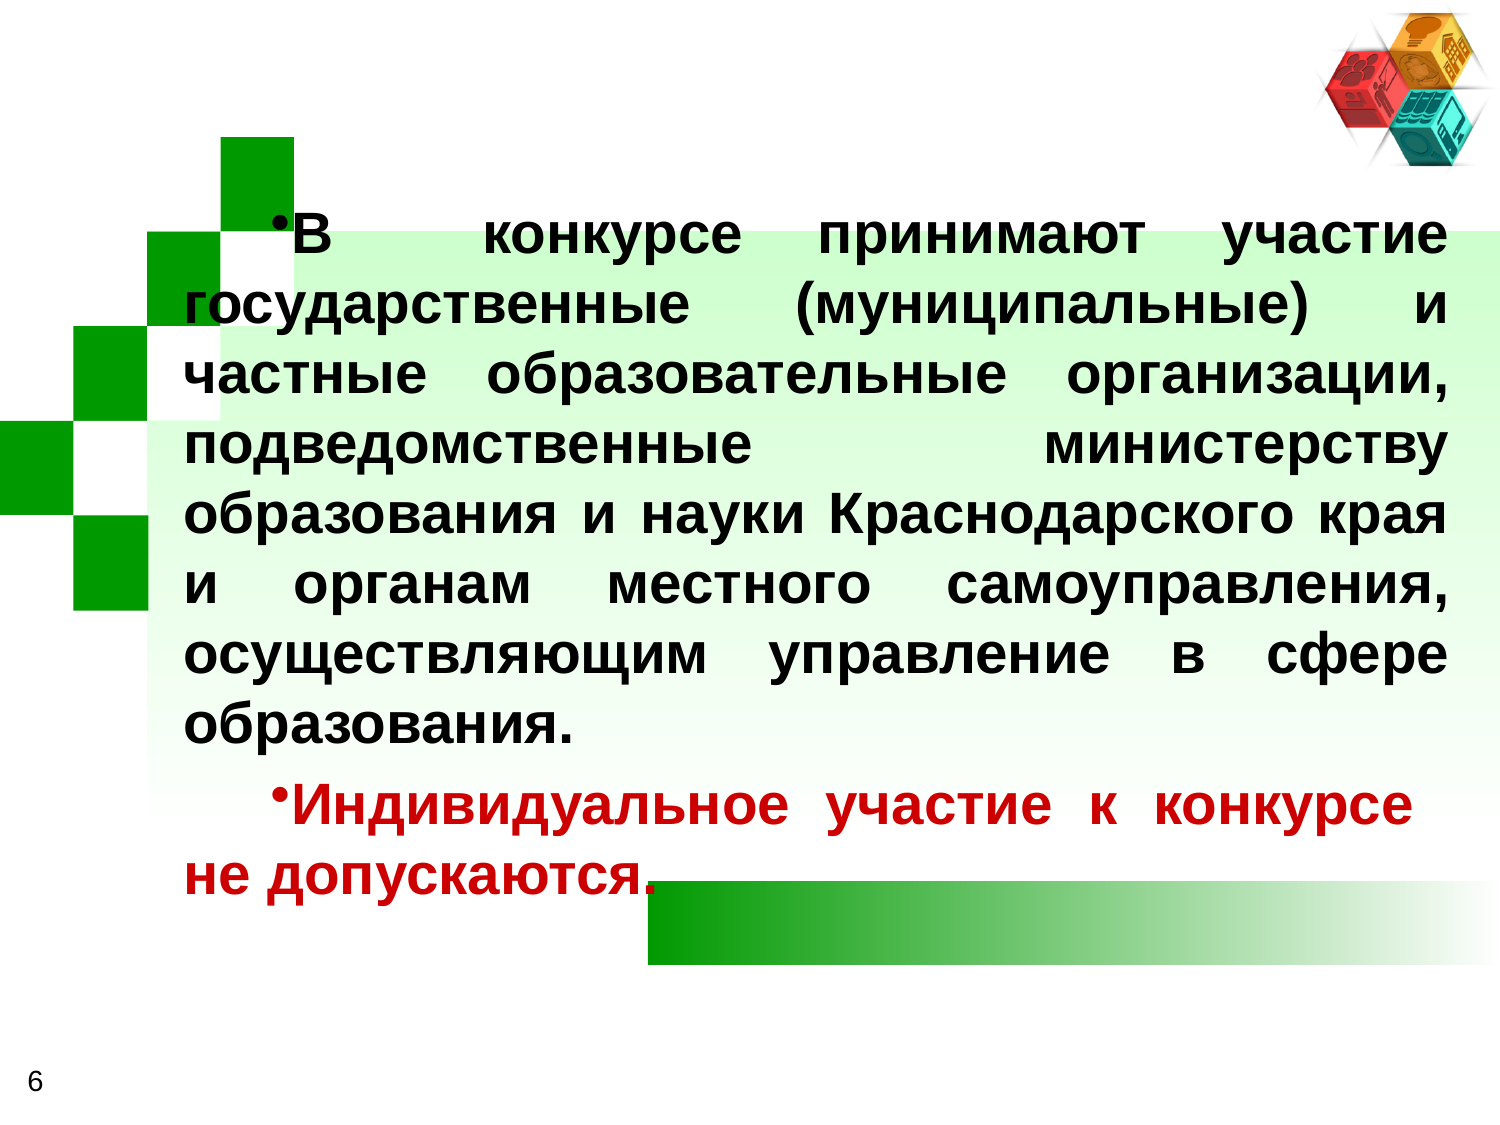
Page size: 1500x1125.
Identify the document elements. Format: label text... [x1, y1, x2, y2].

slide_number 6 [0, 1054, 59, 1125]
picture [1312, 0, 1500, 177]
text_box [0, 136, 1500, 965]
